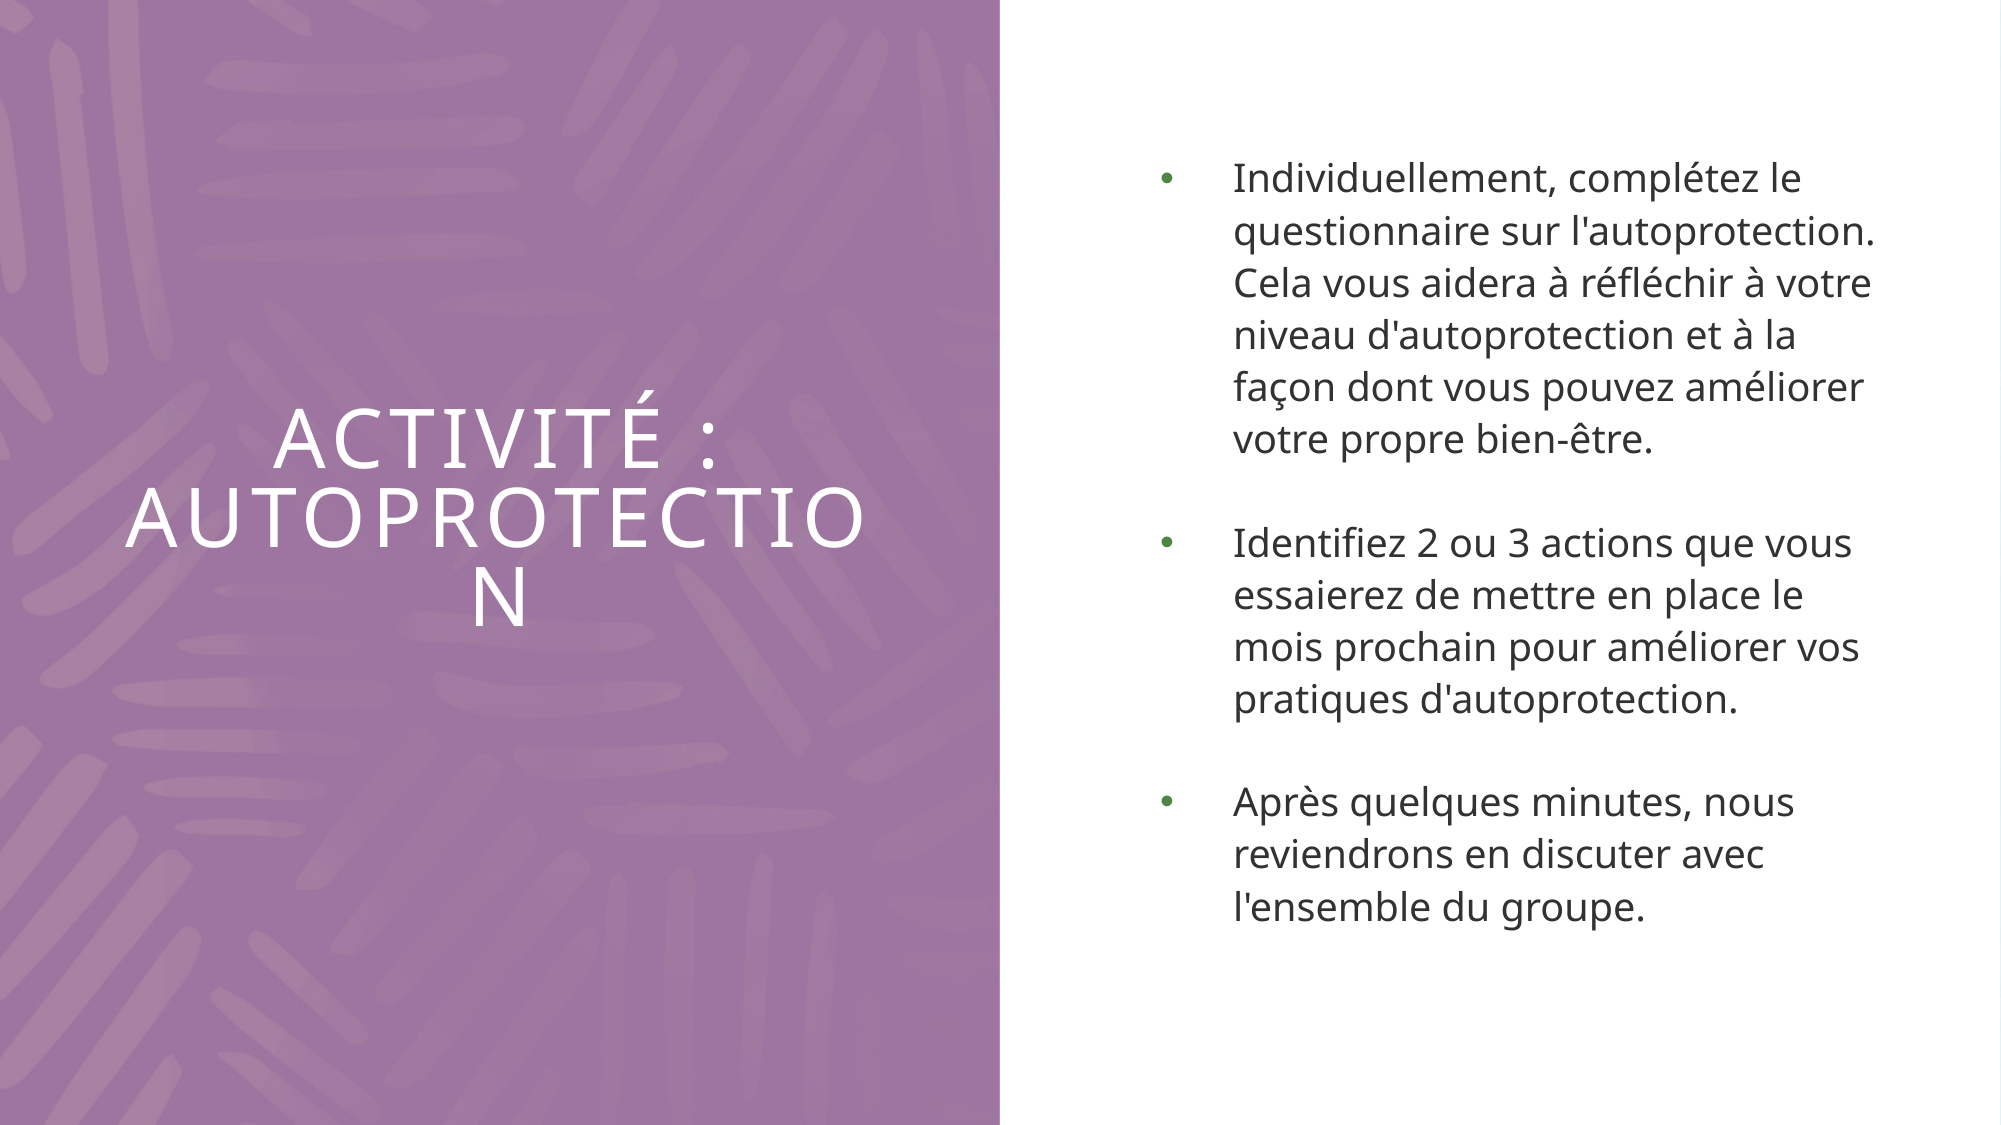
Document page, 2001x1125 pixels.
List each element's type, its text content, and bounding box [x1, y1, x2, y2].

picture [0, 0, 2001, 1125]
title Activité : Autoprotection [108, 396, 892, 651]
list Individuellement, complétez le questionnaire sur l'autoprotection. Cela vous aidera à réfléchir à votre niveau d'autoprotection et à la façon dont vous pouvez améliorer votre propre bien-être. Identifiez 2 ou 3 actions que vous essaierez de mettre en place le mois prochain pour améliorer vos pratiques d'autoprotection. Après quelques minutes, nous reviendrons en discuter avec l'ensemble du groupe. [1152, 140, 1888, 971]
